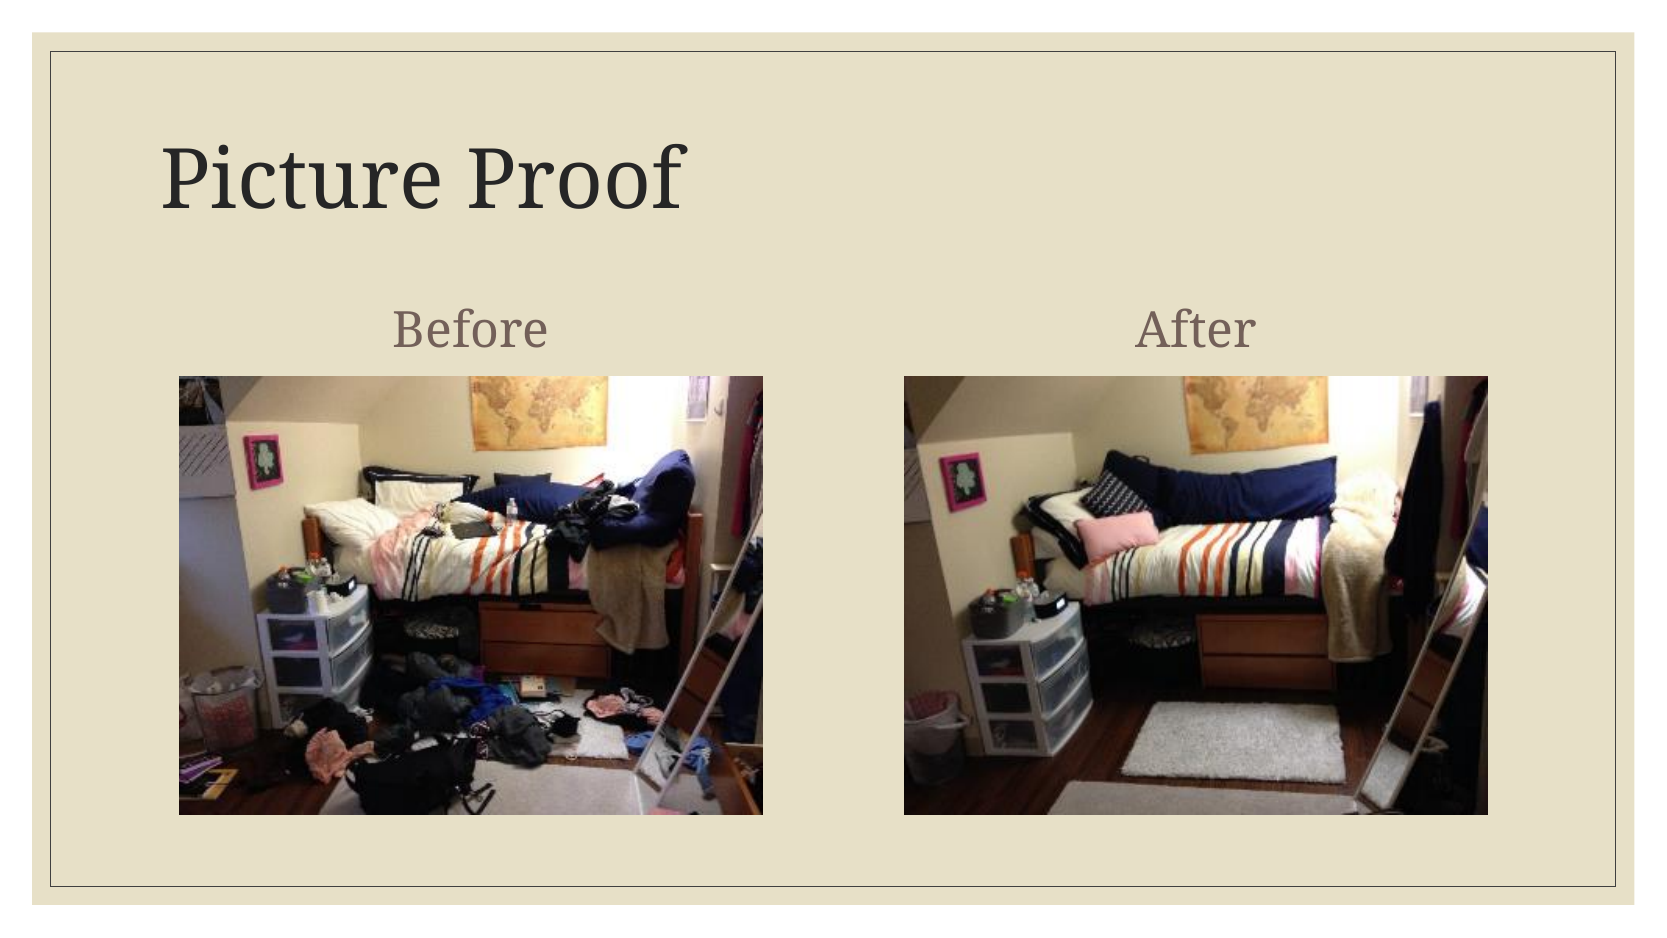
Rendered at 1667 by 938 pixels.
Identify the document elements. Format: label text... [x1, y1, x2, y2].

list Before [146, 283, 797, 372]
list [904, 376, 1488, 815]
title Picture Proof [145, 87, 1521, 276]
list After [871, 283, 1522, 372]
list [179, 376, 763, 815]
